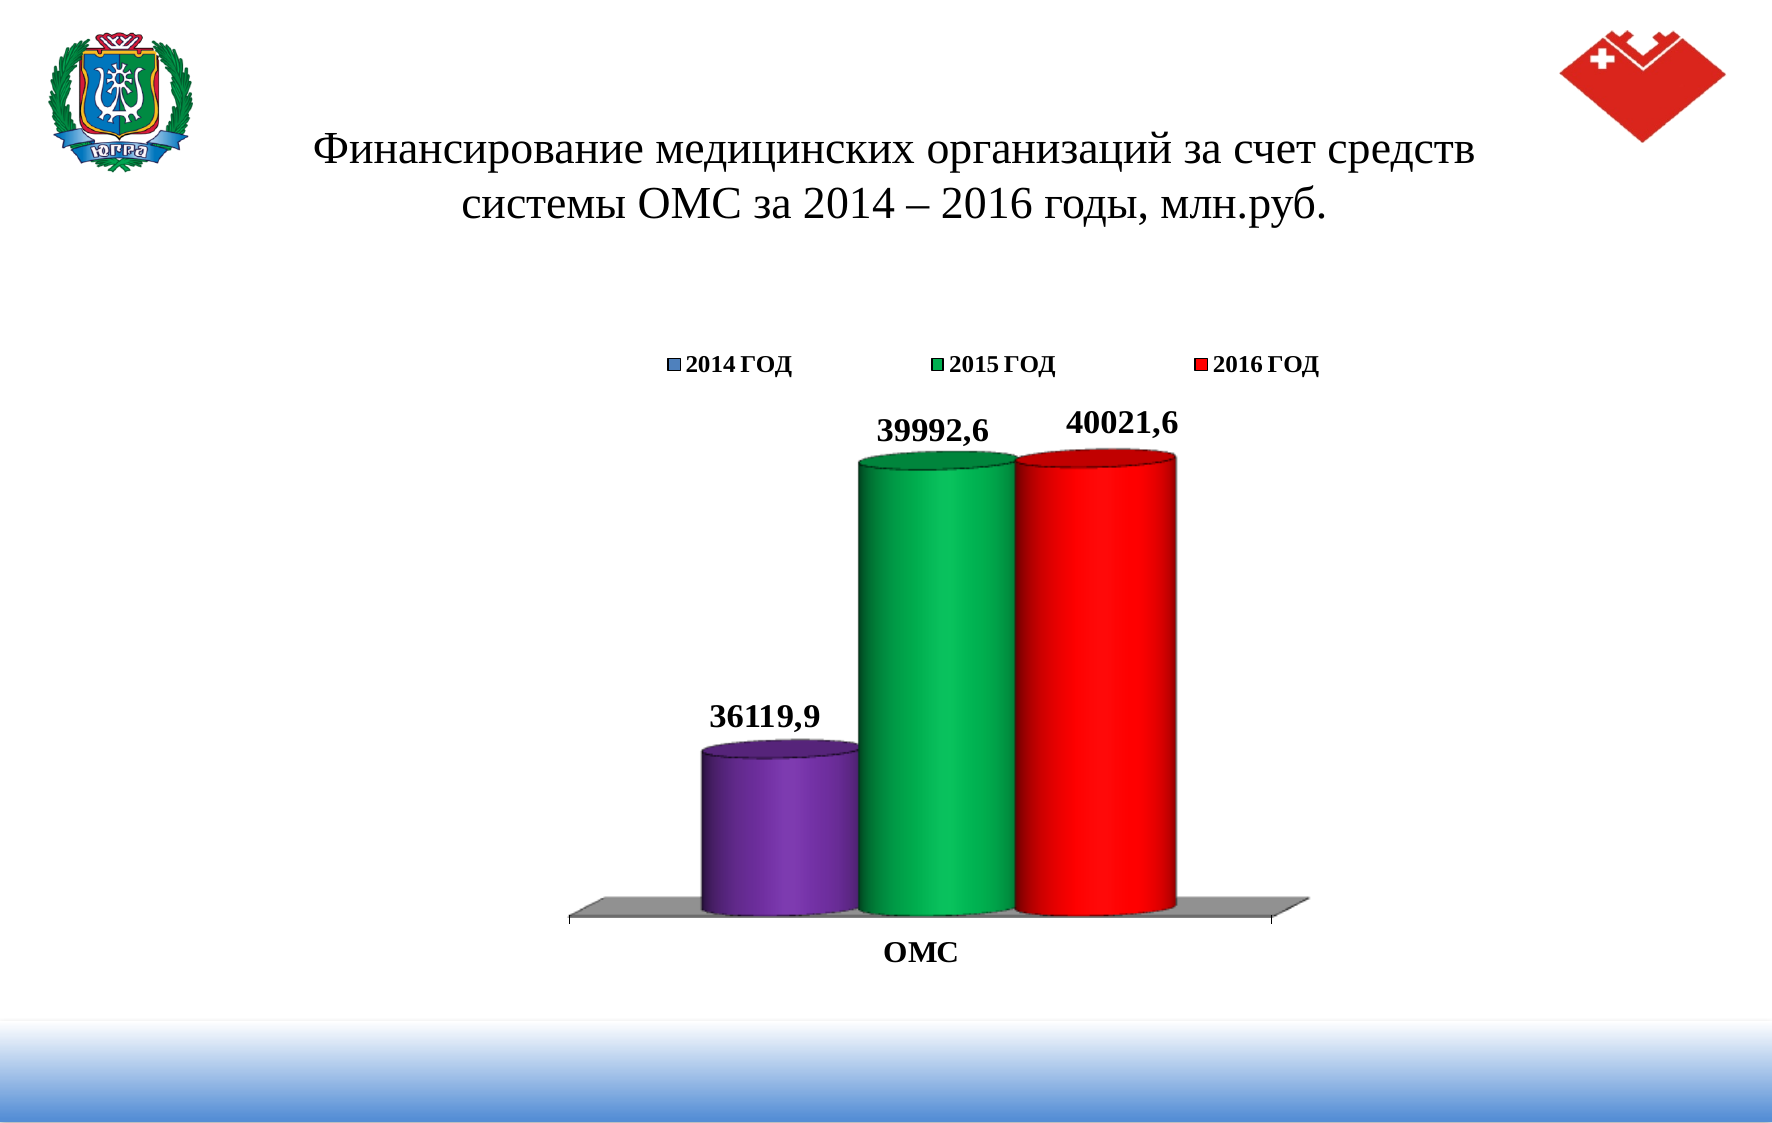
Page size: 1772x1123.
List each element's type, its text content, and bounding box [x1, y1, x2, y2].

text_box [238, 319, 1636, 973]
text_box [62, 42, 256, 119]
text_box Финансирование медицинских организаций за счет средств системы ОМС за 2014 – 2016 годы, млн.руб. [256, 42, 1533, 303]
picture [1555, 30, 1730, 145]
text_box [1533, 42, 1718, 119]
picture [48, 30, 193, 173]
